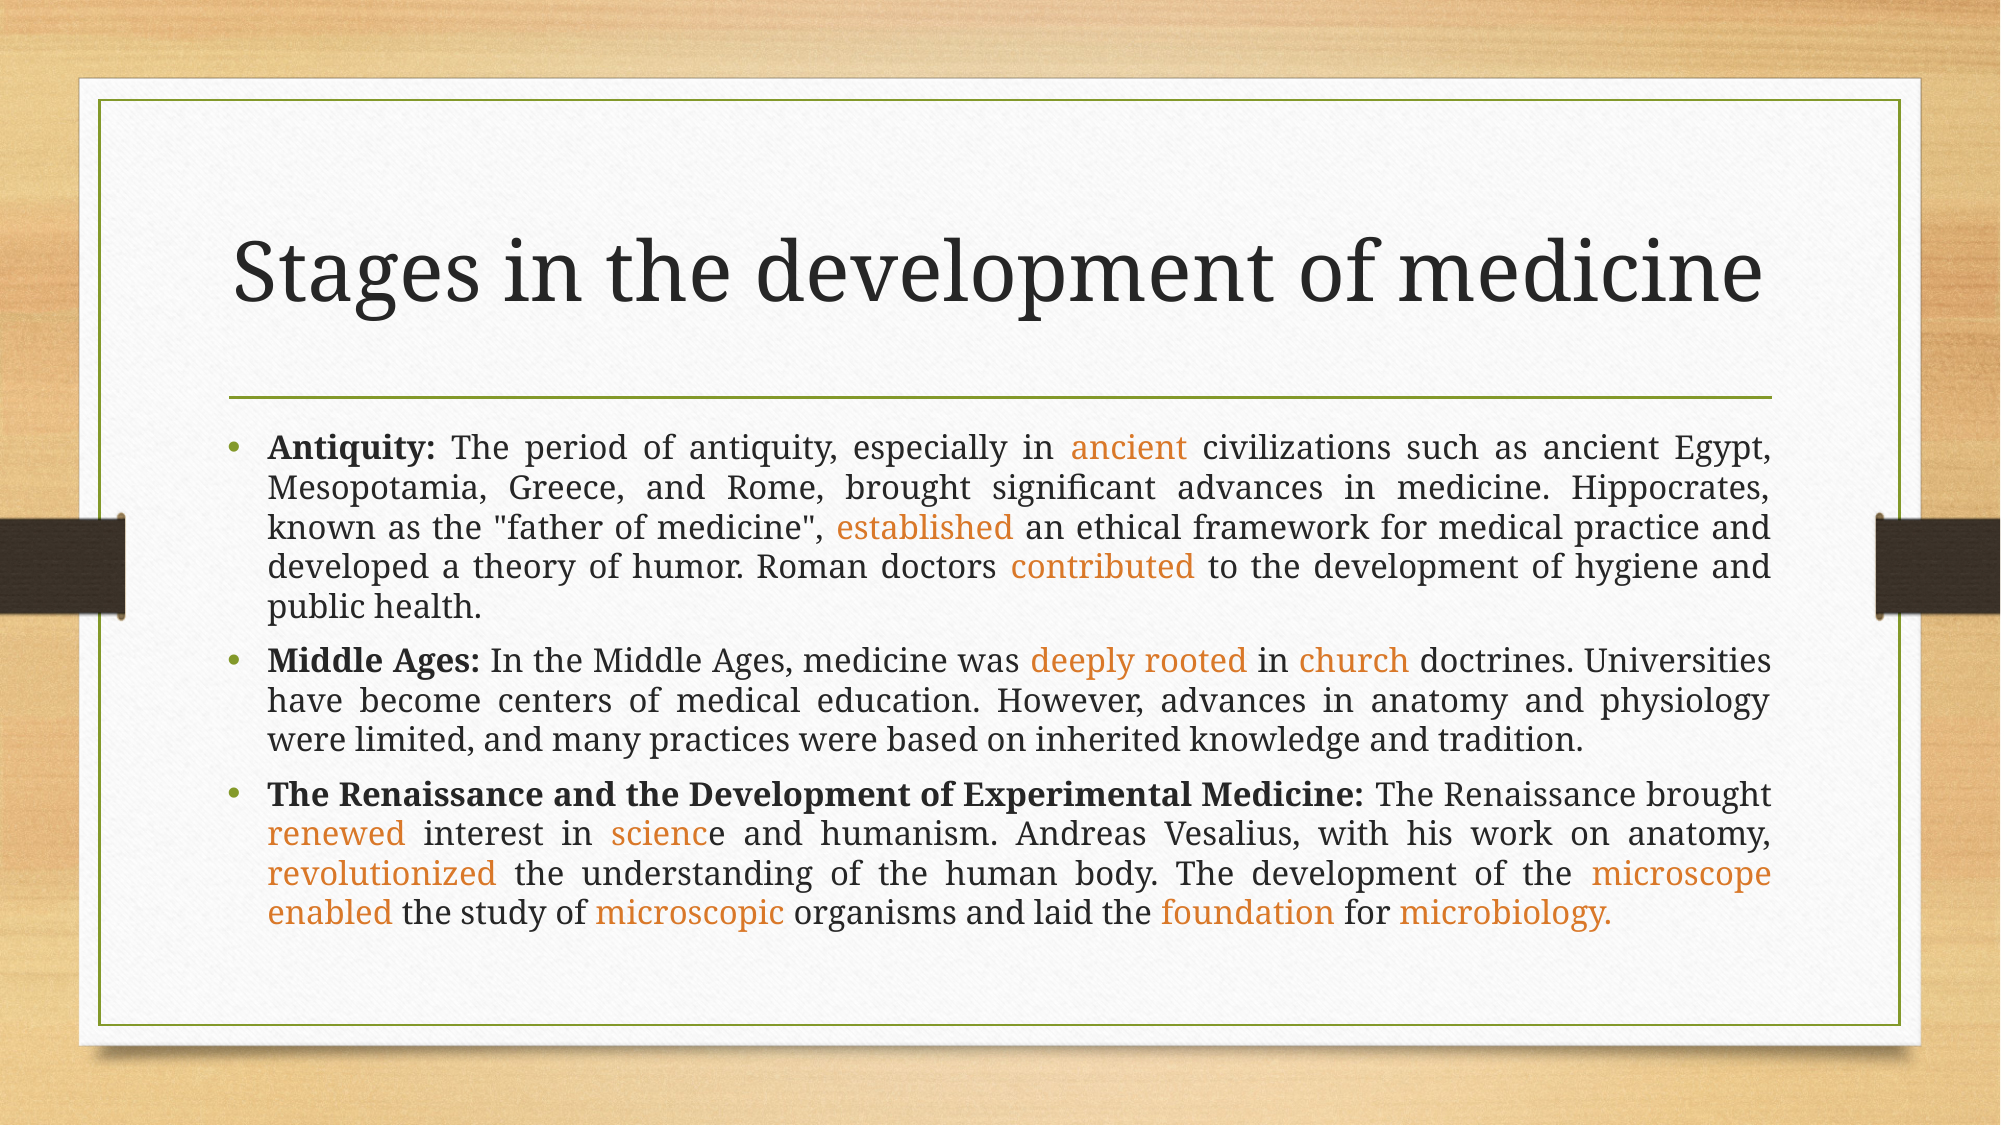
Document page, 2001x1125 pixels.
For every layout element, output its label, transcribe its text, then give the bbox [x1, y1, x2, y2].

list Antiquity: The period of antiquity, especially in ancient civilizations such as ancient Egypt, Mesopotamia, Greece, and Rome, brought significant advances in medicine. Hippocrates, known as the "father of medicine", established an ethical framework for medical practice and developed a theory of humor. Roman doctors contributed to the development of hygiene and public health. Middle Ages: In the Middle Ages, medicine was deeply rooted in church doctrines. Universities have become centers of medical education. However, advances in anatomy and physiology were limited, and many practices were based on inherited knowledge and tradition. The Renaissance and the Development of Experimental Medicine: The Renaissance brought renewed interest in science and humanism. Andreas Vesalius, with his work on anatomy, revolutionized the understanding of the human body. The development of the microscope enabled the study of microscopic organisms and laid the foundation for microbiology. [212, 419, 1788, 964]
picture [0, 0, 2001, 1125]
title Stages in the development of medicine [212, 161, 1788, 375]
